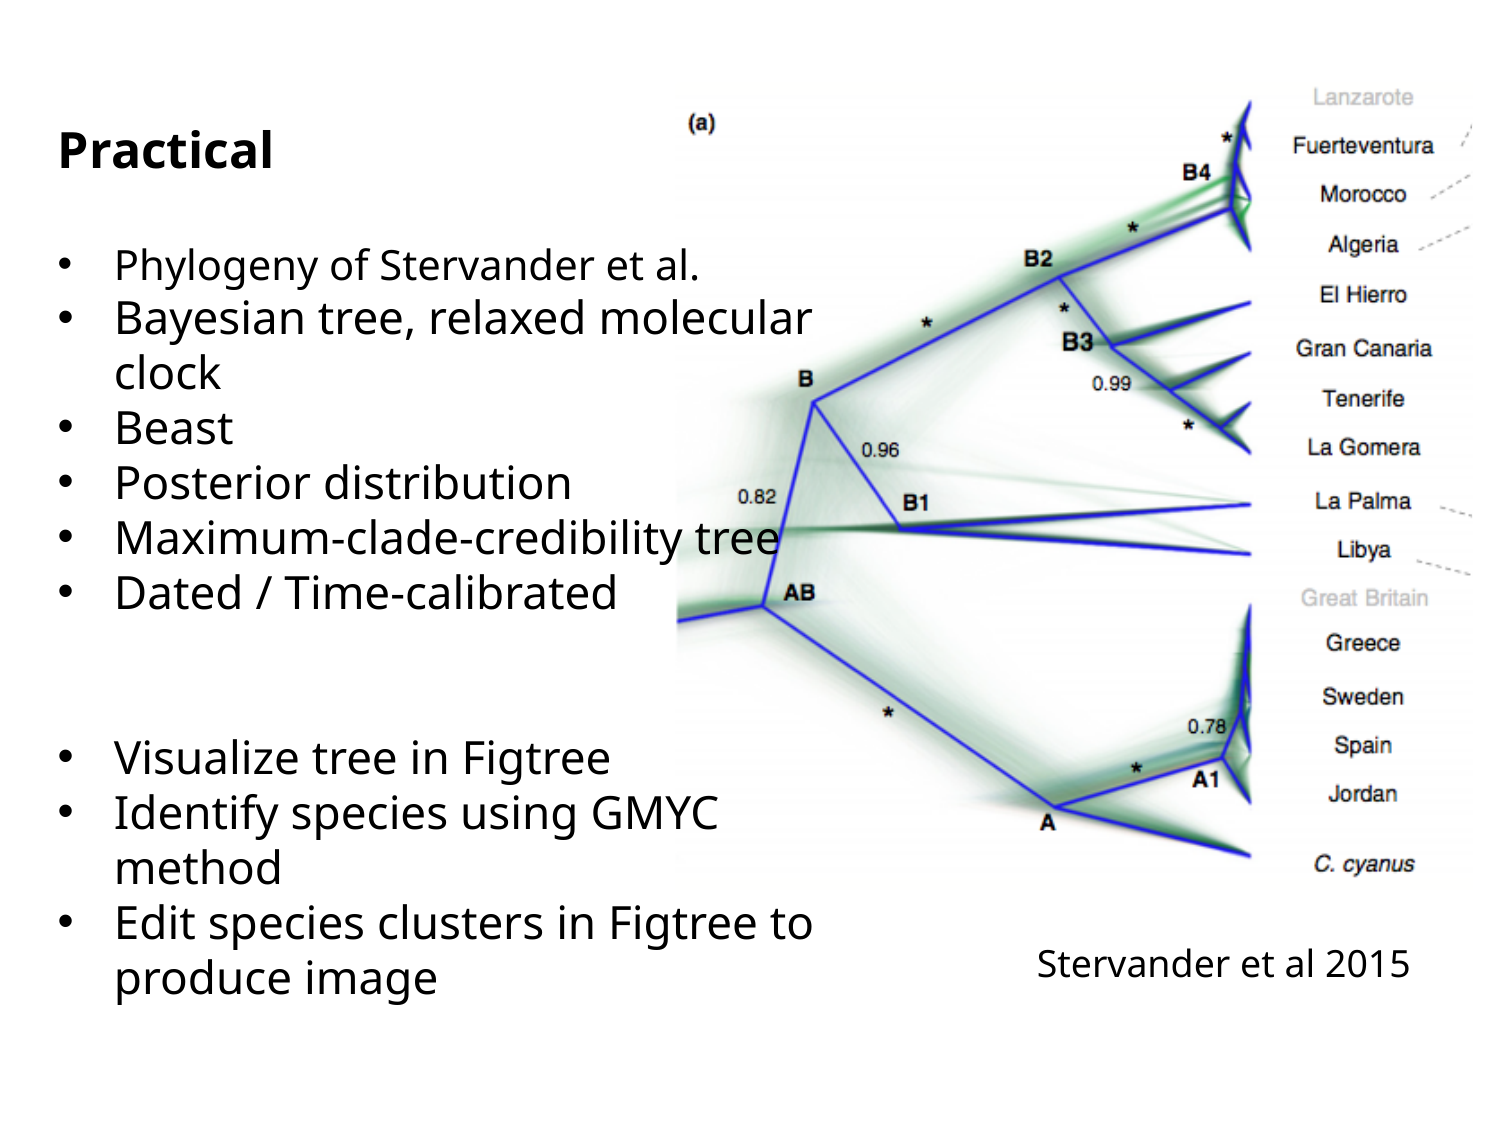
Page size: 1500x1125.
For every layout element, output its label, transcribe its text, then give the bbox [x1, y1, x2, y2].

picture [658, 64, 1473, 890]
text_box Stervander et al 2015 [1022, 933, 1473, 993]
text_box Practical Phylogeny of Stervander et al. Bayesian tree, relaxed molecular clock Beast Posterior distribution Maximum-clade-credibility tree Dated / Time-calibrated Visualize tree in Figtree Identify species using GMYC method Edit species clusters in Figtree to produce image [42, 111, 873, 1011]
